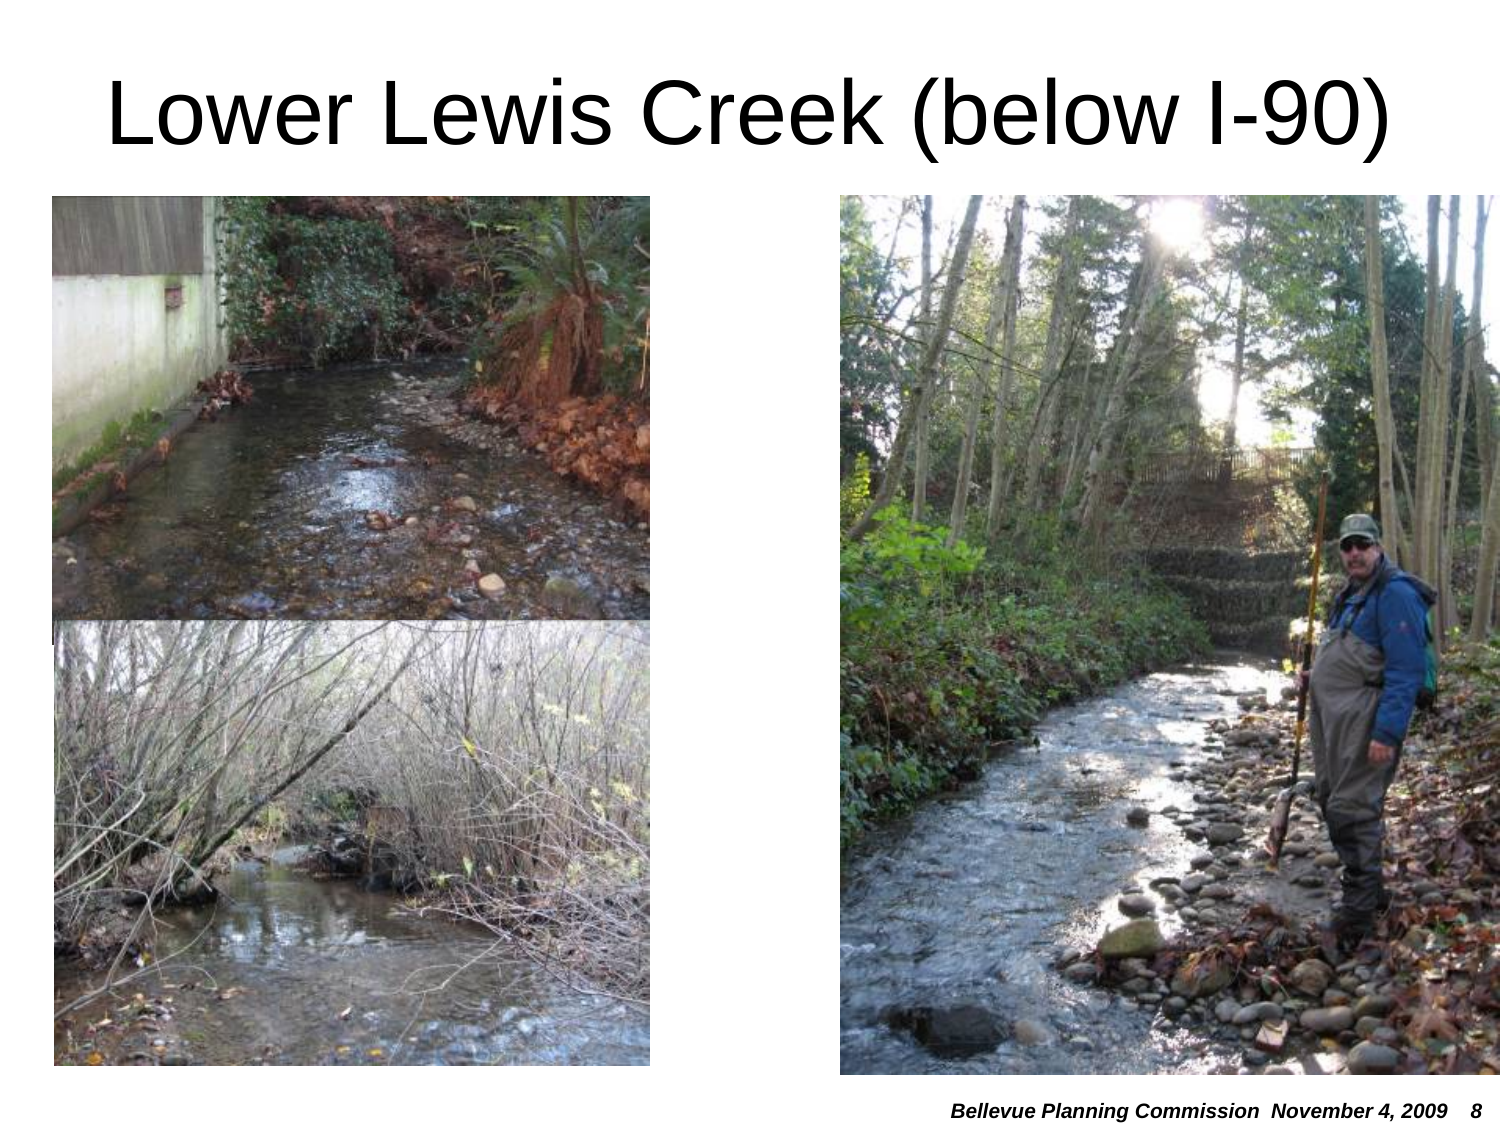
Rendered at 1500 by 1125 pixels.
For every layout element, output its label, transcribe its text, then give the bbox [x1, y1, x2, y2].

picture [840, 195, 1500, 1075]
picture [52, 196, 650, 1067]
title Lower Lewis Creek (below I-90) [75, 45, 1425, 233]
